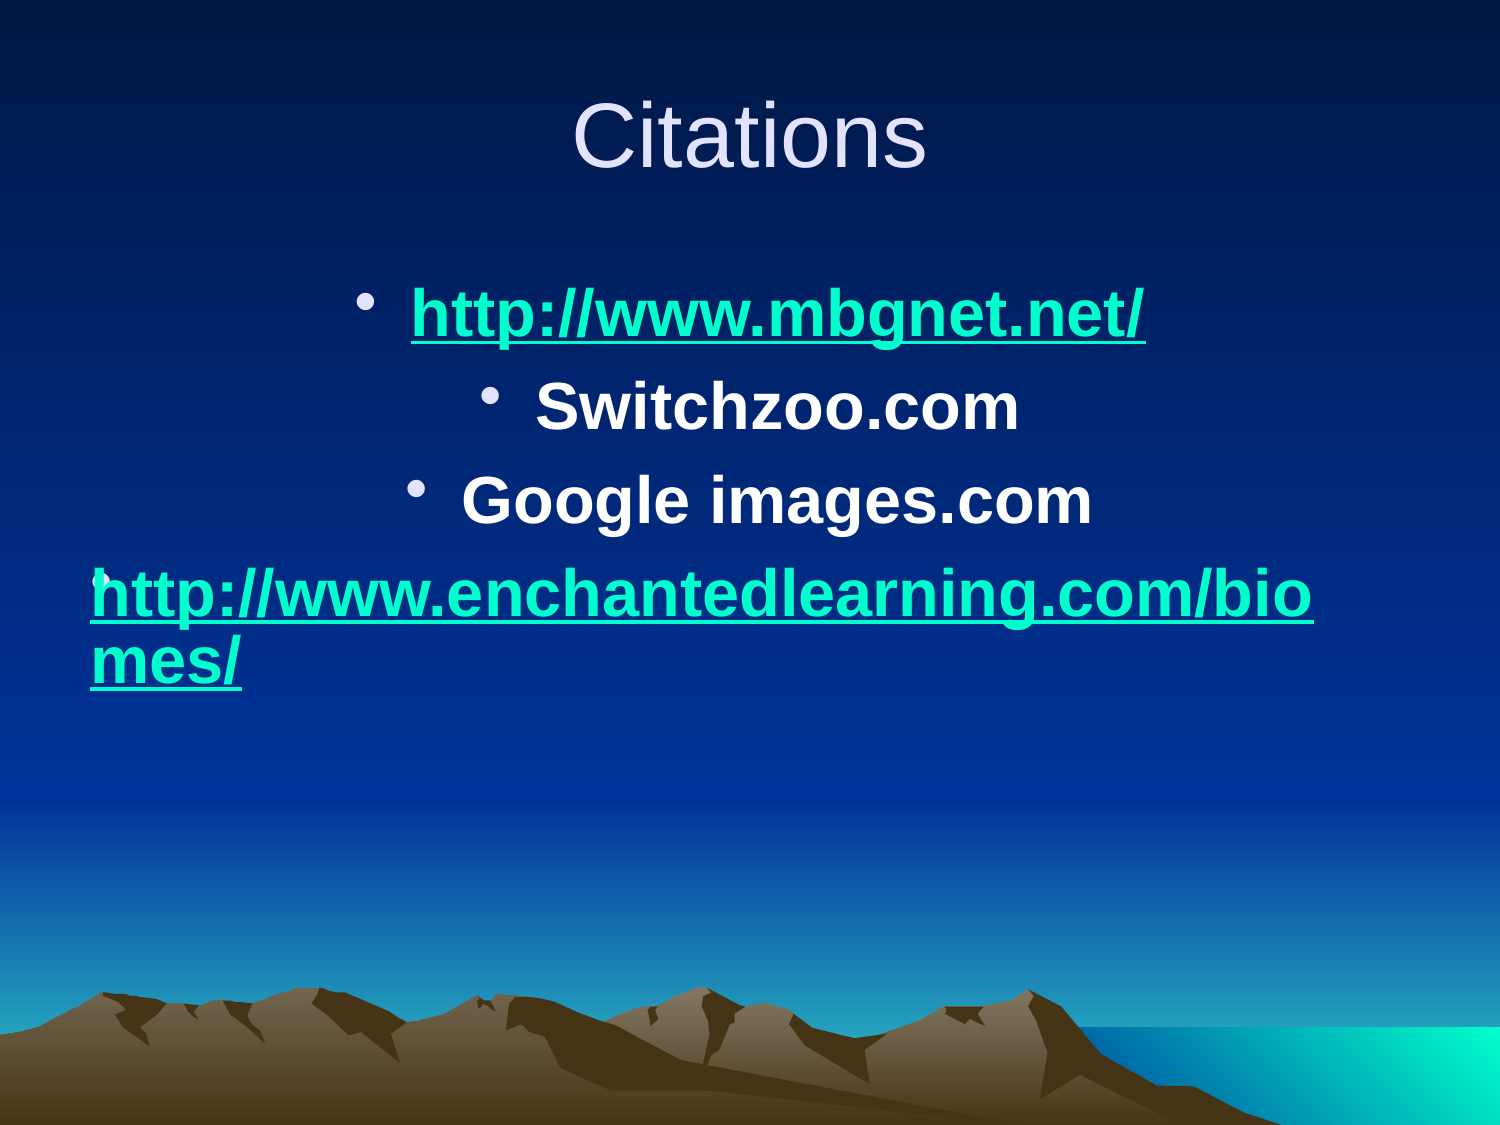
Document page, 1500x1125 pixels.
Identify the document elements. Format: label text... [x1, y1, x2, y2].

list http://www.mbgnet.net/ Switchzoo.com Google images.com http://www.enchantedlearning.com/biomes/ [74, 262, 1426, 1001]
title Citations [74, 37, 1426, 226]
